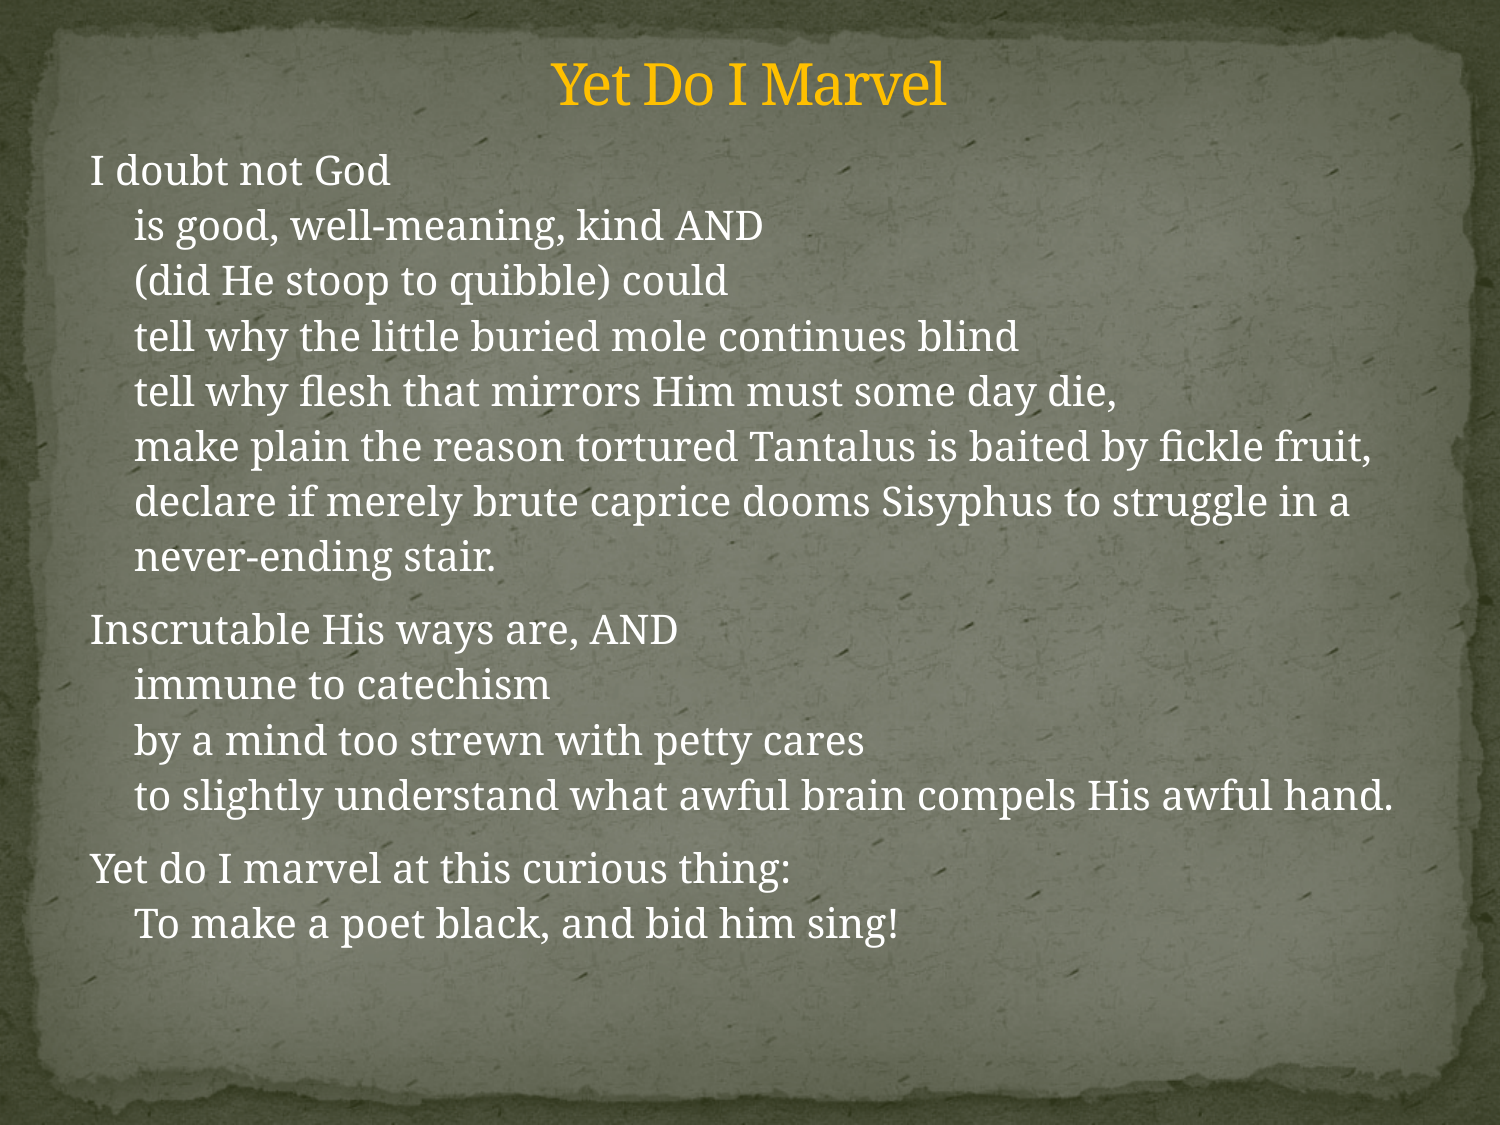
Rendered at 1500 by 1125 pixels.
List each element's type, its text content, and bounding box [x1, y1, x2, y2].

title Yet Do I Marvel [74, 24, 1425, 125]
list I doubt not God is good, well-meaning, kind AND (did He stoop to quibble) could tell why the little buried mole continues blind tell why flesh that mirrors Him must some day die, make plain the reason tortured Tantalus is baited by fickle fruit, declare if merely brute caprice dooms Sisyphus to struggle in a never-ending stair. Inscrutable His ways are, AND immune to catechism by a mind too strewn with petty cares to slightly understand what awful brain compels His awful hand. Yet do I marvel at this curious thing: To make a poet black, and bid him sing! [75, 137, 1425, 1000]
